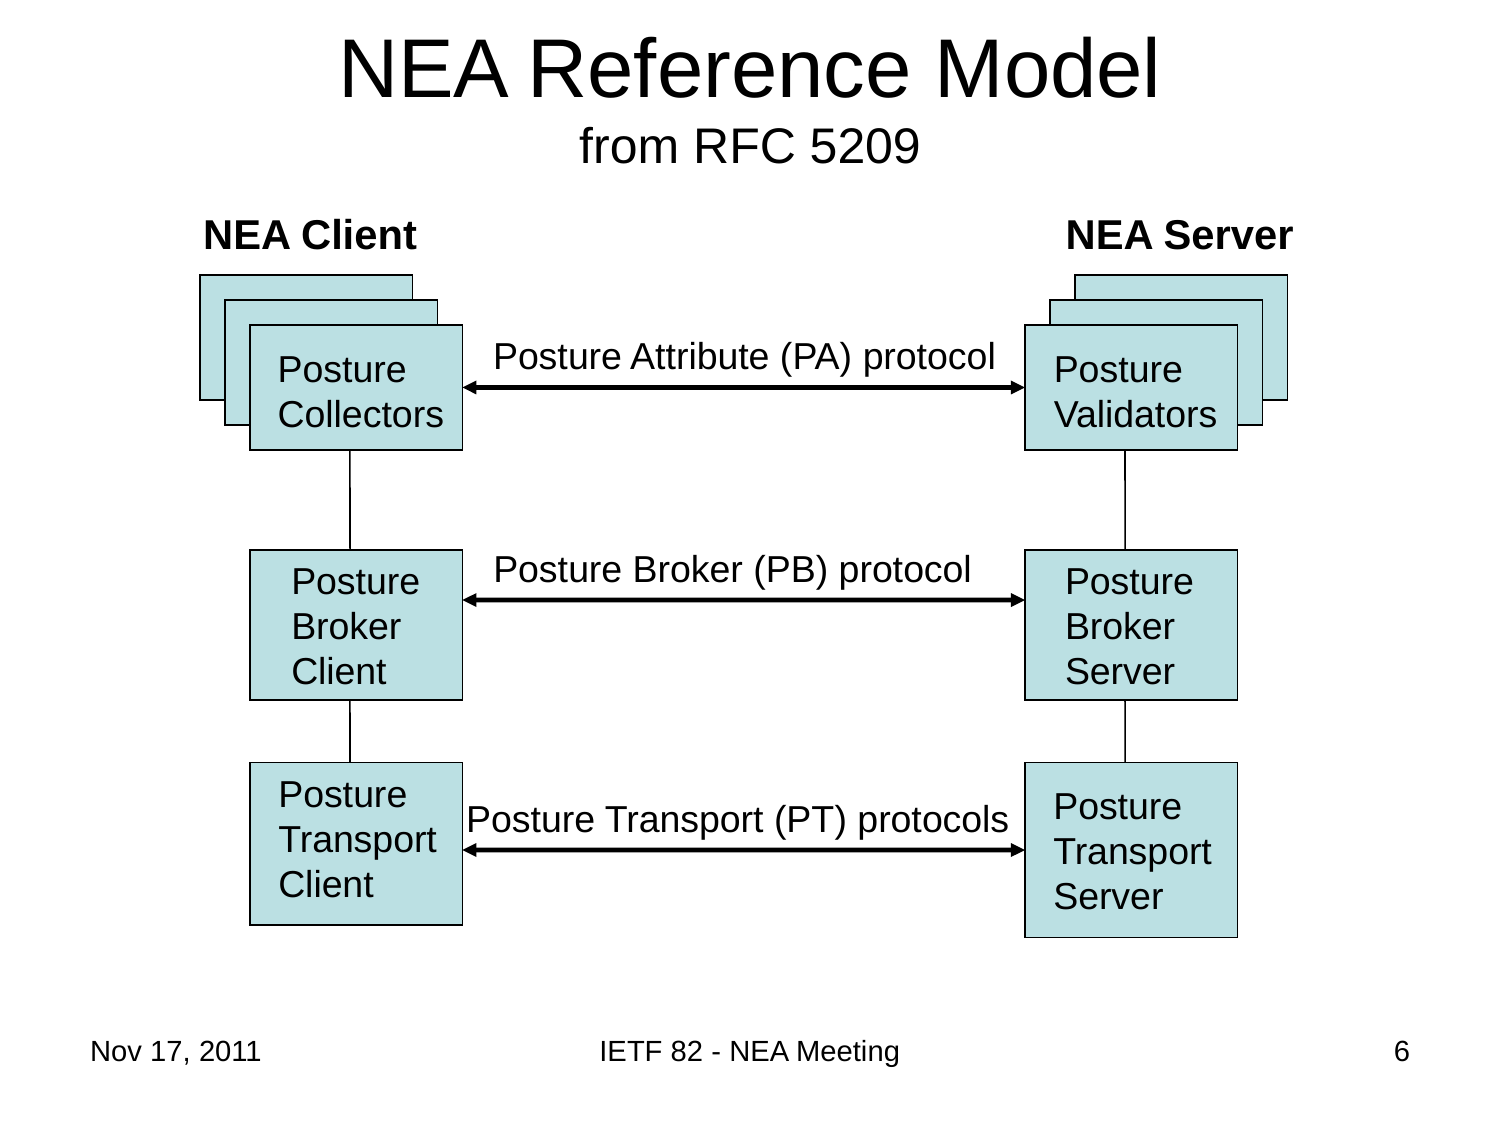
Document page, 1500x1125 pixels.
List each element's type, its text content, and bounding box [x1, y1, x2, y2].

text_box NEA Reference Model from RFC 5209 [74, 0, 1425, 188]
text_box [463, 848, 1025, 857]
text_box Posture Collectors [262, 337, 459, 443]
text_box [249, 324, 463, 450]
text_box Posture Transport Client [263, 762, 452, 913]
text_box [436, 549, 463, 700]
text_box NEA Server [1050, 200, 1309, 265]
text_box [224, 299, 438, 425]
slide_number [74, 1024, 426, 1103]
footer IETF 82 - NEA Meeting [512, 1024, 988, 1103]
text_box Posture Transport Server [1038, 774, 1227, 925]
text_box [1024, 324, 1238, 450]
text_box Posture Broker Server [1050, 549, 1209, 700]
text_box [249, 762, 463, 925]
text_box [1074, 275, 1288, 400]
text_box Posture Validators [1039, 337, 1233, 443]
text_box Posture Broker (PB) protocol [478, 537, 987, 598]
slide_number 6 [1074, 1024, 1426, 1103]
text_box [462, 381, 1025, 394]
text_box [1049, 299, 1263, 425]
text_box [463, 593, 1024, 607]
text_box [1024, 762, 1238, 938]
text_box [1024, 549, 1050, 700]
text_box Posture Attribute (PA) protocol [478, 324, 1022, 385]
text_box NEA Client [188, 200, 433, 265]
text_box Posture Broker Client [276, 549, 436, 700]
text_box Posture Transport (PT) protocols [463, 787, 1025, 848]
text_box [249, 549, 276, 700]
text_box [1209, 549, 1238, 700]
text_box [199, 275, 413, 400]
